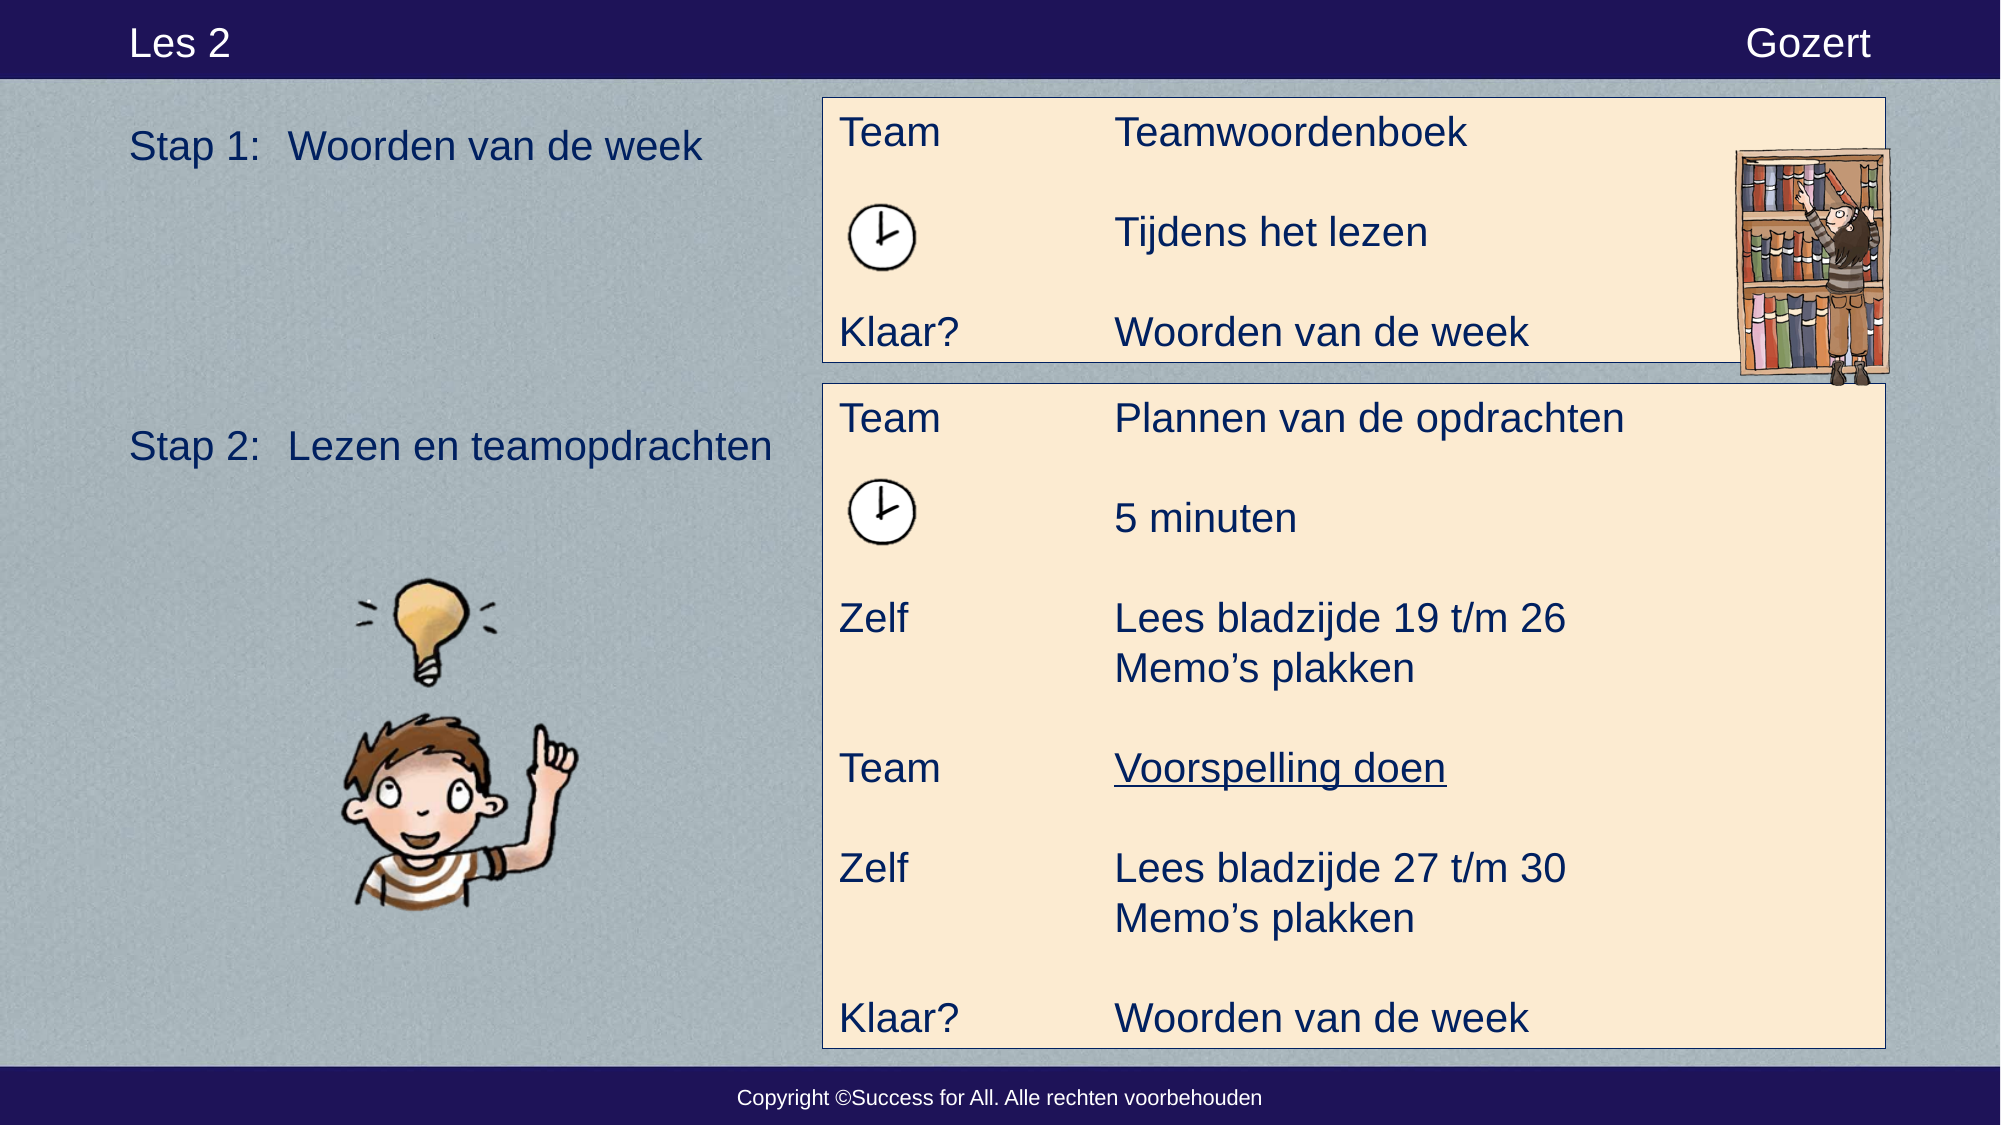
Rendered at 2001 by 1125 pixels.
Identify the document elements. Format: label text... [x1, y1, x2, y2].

text_box Team Plannen van de opdrachten 5 minuten Zelf Lees bladzijde 19 t/m 26 Memo’s plakken Team Voorspelling doen Zelf Lees bladzijde 27 t/m 30 Memo’s plakken Klaar? Woorden van de week [822, 383, 1886, 1049]
text_box Les 2 [114, 8, 354, 73]
text_box Team Teamwoordenboek Tijdens het lezen Klaar? Woorden van de week [822, 97, 1886, 363]
text_box Gozert [999, 8, 1886, 73]
picture [0, 0, 2001, 1125]
text_box Stap 1: Woorden van de week Stap 2: Lezen en teamopdrachten [114, 111, 907, 527]
text_box Copyright ©Success for All. Alle rechten voorbehouden [0, 1076, 2000, 1125]
